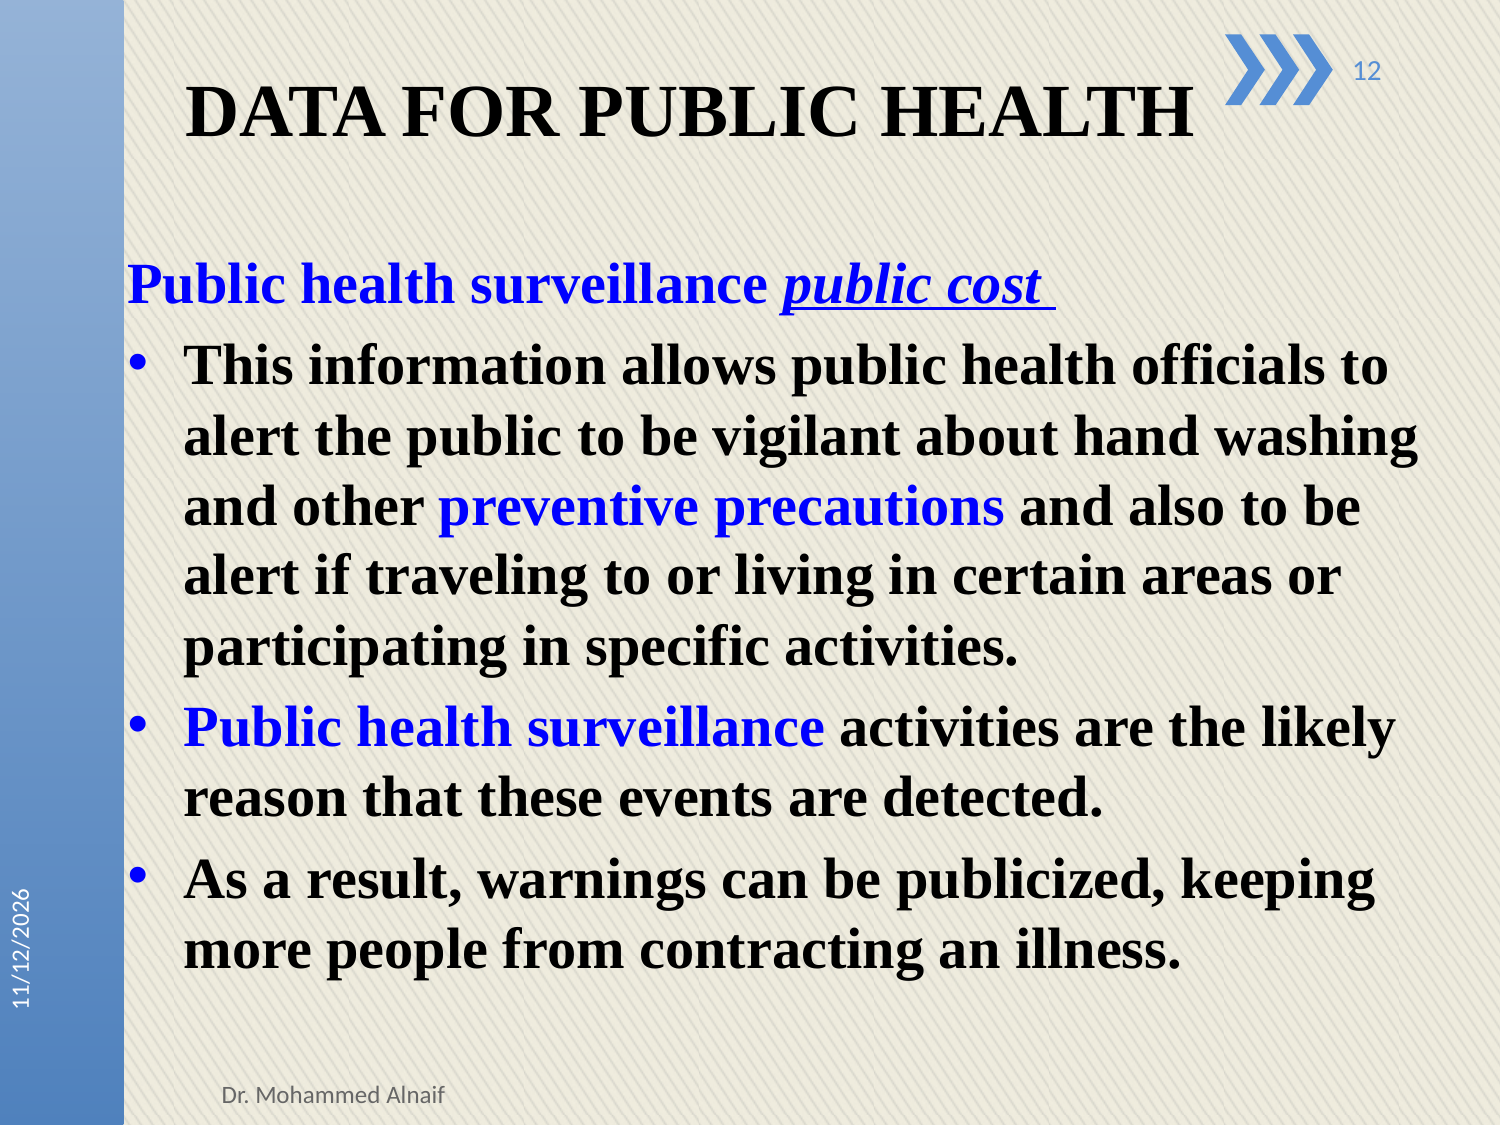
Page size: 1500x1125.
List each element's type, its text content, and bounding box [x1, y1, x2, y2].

footer Dr. Mohammed Alnaif [206, 1074, 1382, 1113]
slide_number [0, 594, 38, 1026]
subtitle Public health surveillance public cost This information allows public health officials to alert the public to be vigilant about hand washing and other preventive precautions and also to be alert if traveling to or living in certain areas or participating in specific activities. Public health surveillance activities are the likely reason that these events are detected. As a result, warnings can be publicized, keeping more people from contracting an illness. [112, 237, 1463, 1038]
title DATA FOR PUBLIC HEALTH [125, 37, 1226, 159]
slide_number 12 [1337, 38, 1466, 99]
